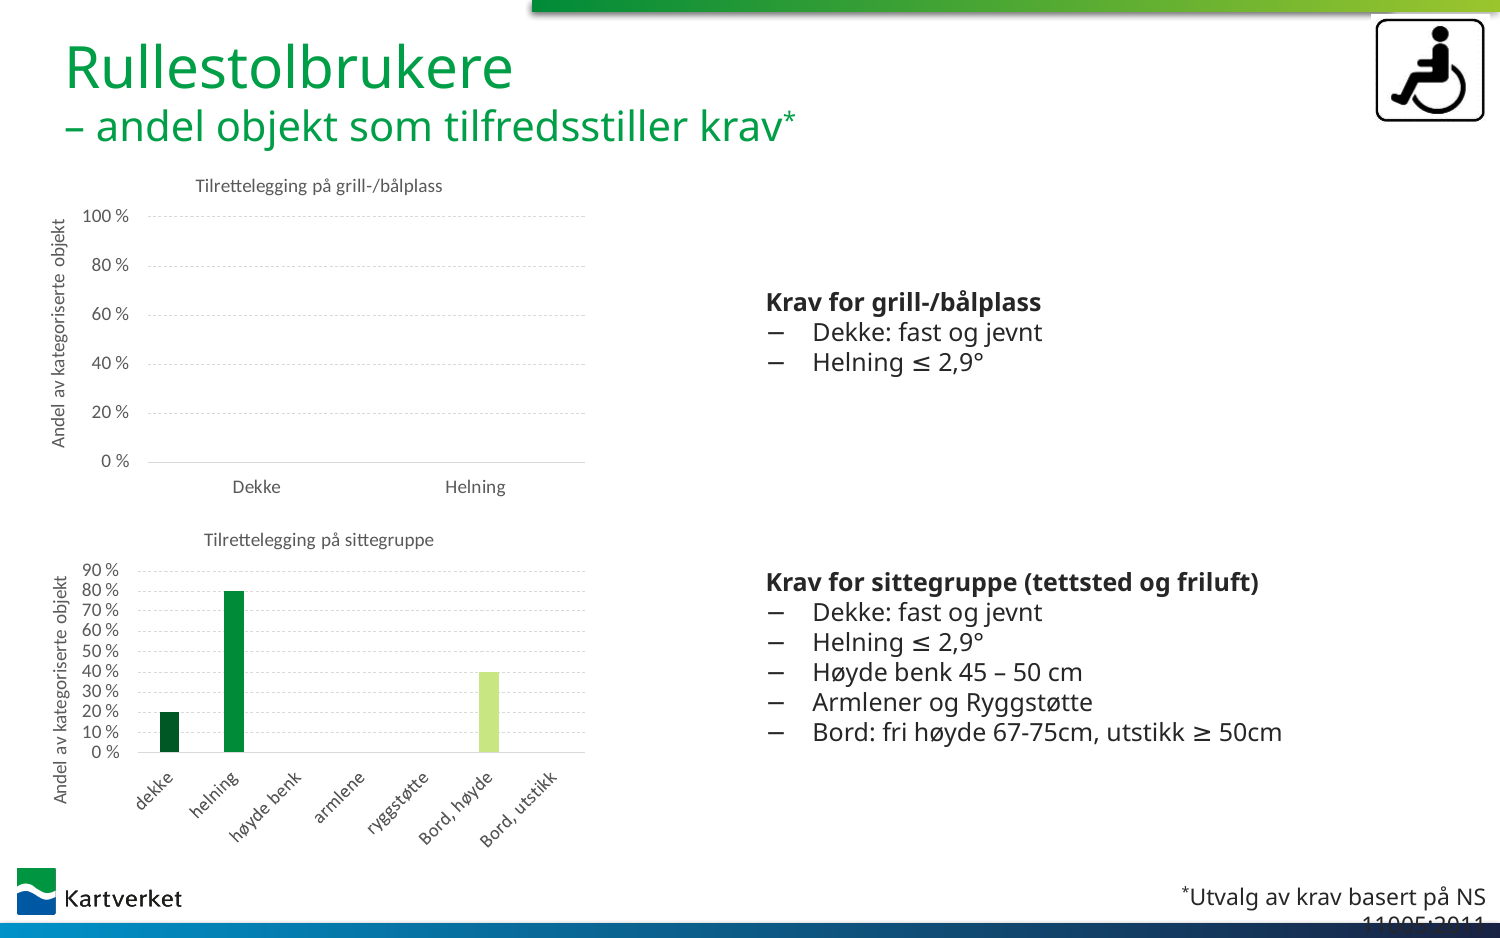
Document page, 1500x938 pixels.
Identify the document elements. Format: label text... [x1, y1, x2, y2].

text_box *Utvalg av krav basert på NS 11005:2011 [1068, 873, 1500, 938]
text_box Krav for sittegruppe (tettsted og friluft) Dekke: fast og jevnt Helning ≤ 2,9° Høyde benk 45 – 50 cm Armlener og Ryggstøtte Bord: fri høyde 67-75cm, utstikk ≥ 50cm [750, 559, 1500, 754]
picture [1371, 13, 1491, 127]
text_box Rullestolbrukere – andel objekt som tilfredsstiller krav* [49, 14, 1431, 158]
picture [41, 166, 596, 505]
picture [41, 520, 596, 859]
text_box Krav for grill-/bålplass Dekke: fast og jevnt Helning ≤ 2,9° [750, 279, 1452, 384]
